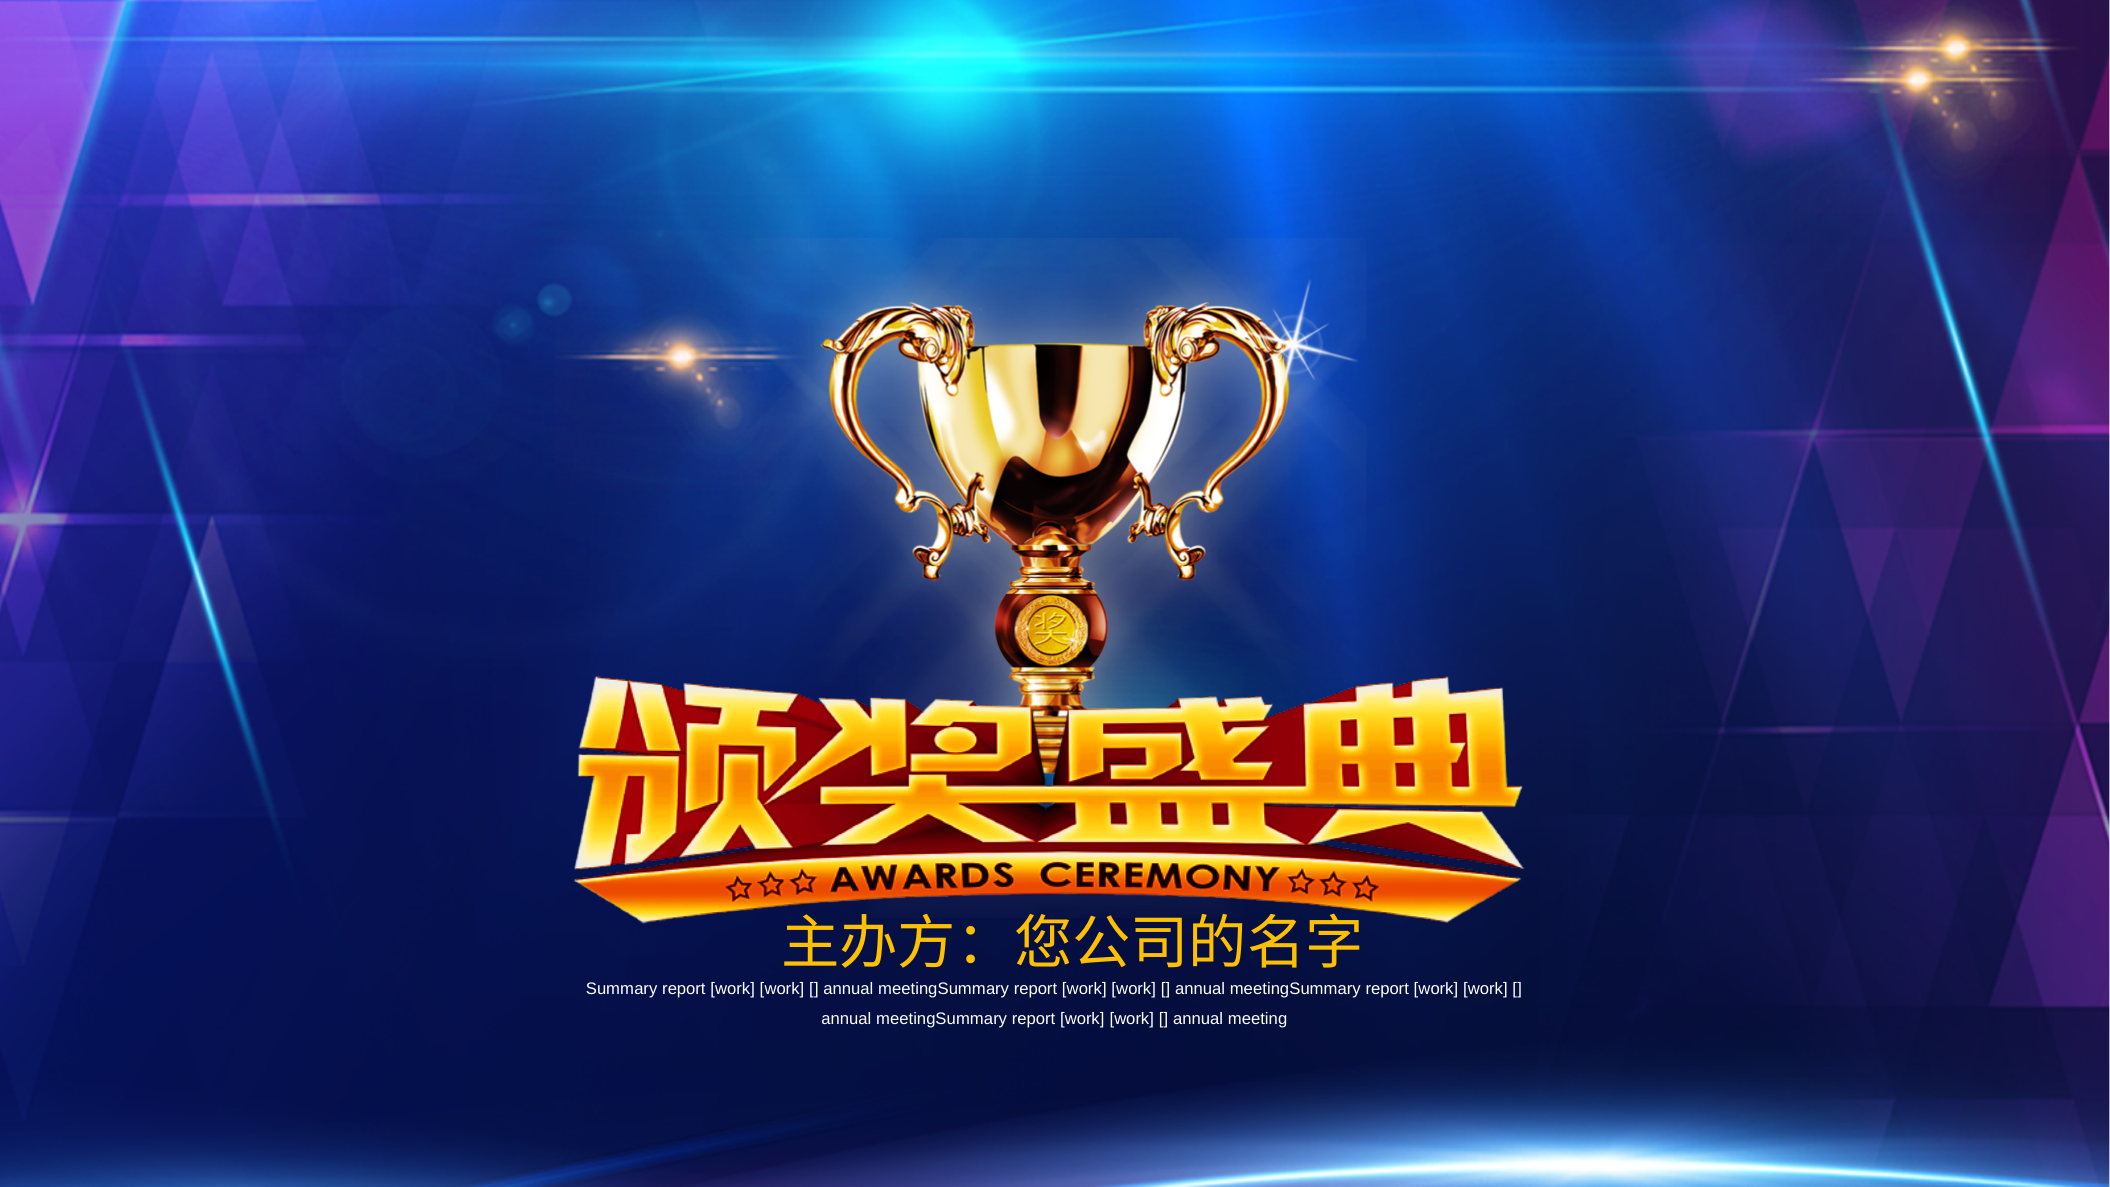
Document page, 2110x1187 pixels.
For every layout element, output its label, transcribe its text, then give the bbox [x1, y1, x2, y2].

text_box Summary report [work] [work] [] annual meetingSummary report [work] [work] [] annual meetingSummary report [work] [work] [] annual meetingSummary report [work] [work] [] annual meeting [570, 960, 1539, 1035]
text_box 主办方：您公司的名字 [672, 944, 1473, 983]
picture [0, 0, 2110, 1187]
